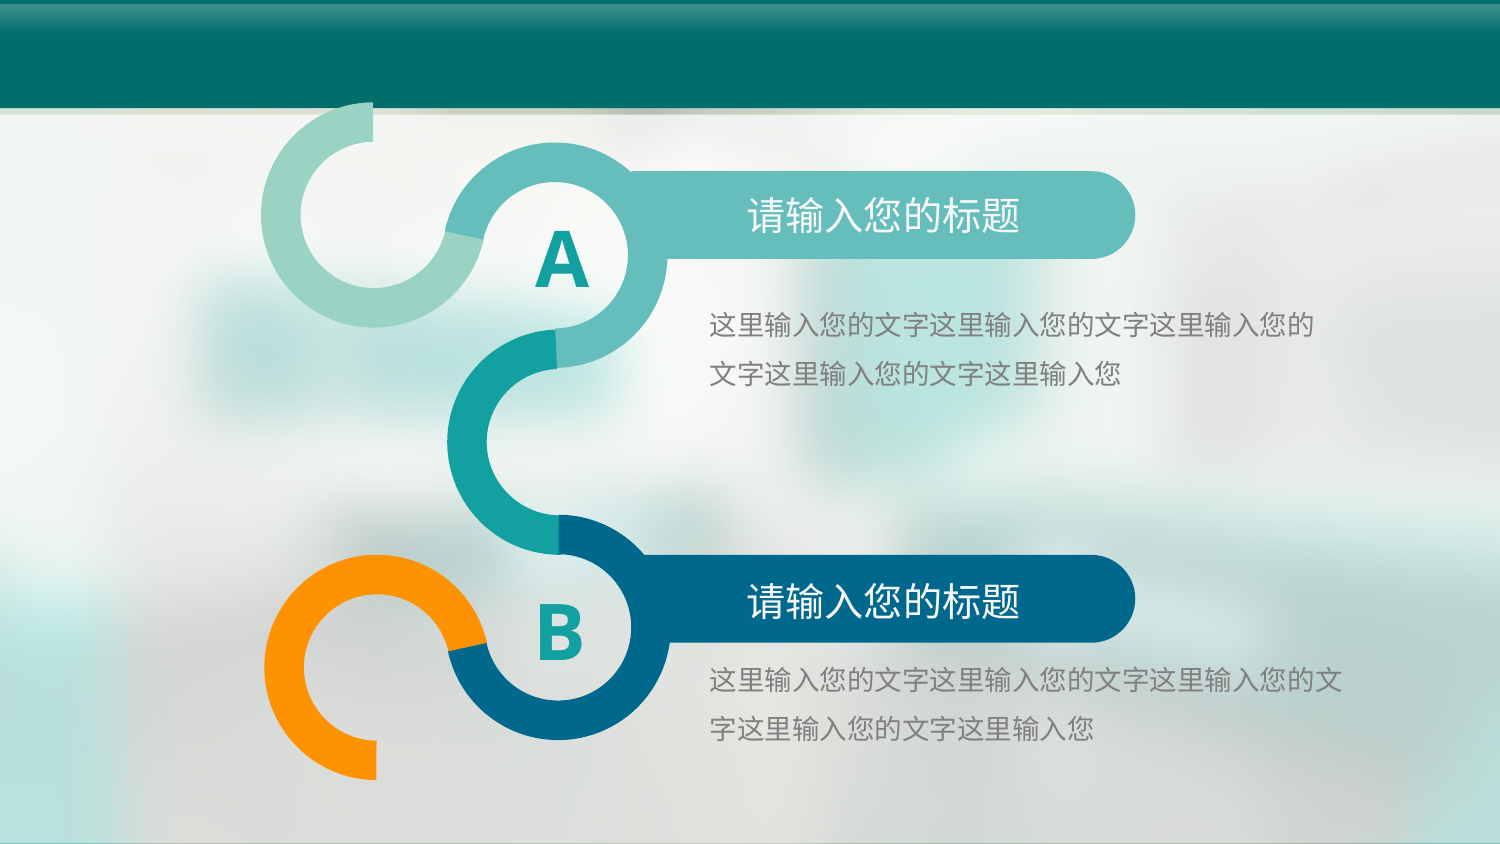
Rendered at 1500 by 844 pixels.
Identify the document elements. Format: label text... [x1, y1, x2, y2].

text_box 这里输入您的文字这里输入您的文字这里输入您的文字这里输入您的文字这里输入您 [694, 639, 1361, 753]
text_box [447, 514, 671, 741]
text_box [264, 554, 487, 781]
picture [0, 109, 332, 114]
text_box [261, 102, 484, 328]
text_box A [520, 202, 605, 311]
text_box 这里输入您的文字这里输入您的文字这里输入您的文字这里输入您的文字这里输入您 [694, 284, 1350, 398]
text_box [645, 554, 1136, 643]
text_box [631, 171, 1136, 259]
text_box 请输入您的标题 [731, 184, 1036, 246]
text_box 请输入您的标题 [731, 569, 1036, 632]
text_box B [519, 574, 602, 684]
text_box [444, 142, 668, 368]
text_box [447, 329, 558, 555]
picture [373, 109, 1500, 114]
